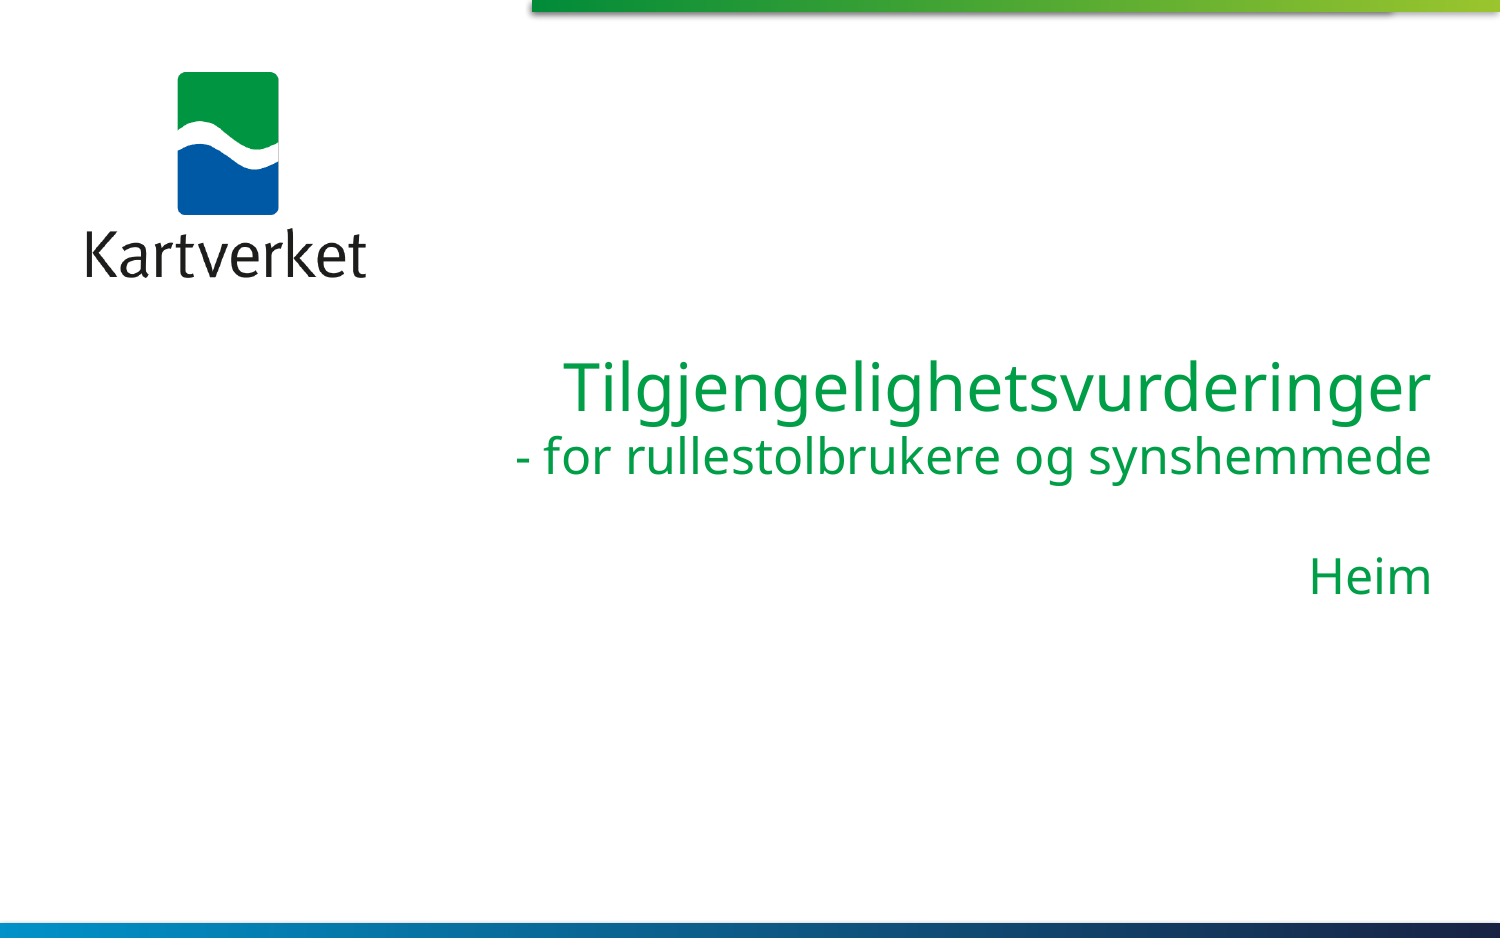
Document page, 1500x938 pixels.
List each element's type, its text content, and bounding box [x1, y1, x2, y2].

text_box Tilgjengelighetsvurderinger - for rullestolbrukere og synshemmede Heim [66, 337, 1449, 613]
